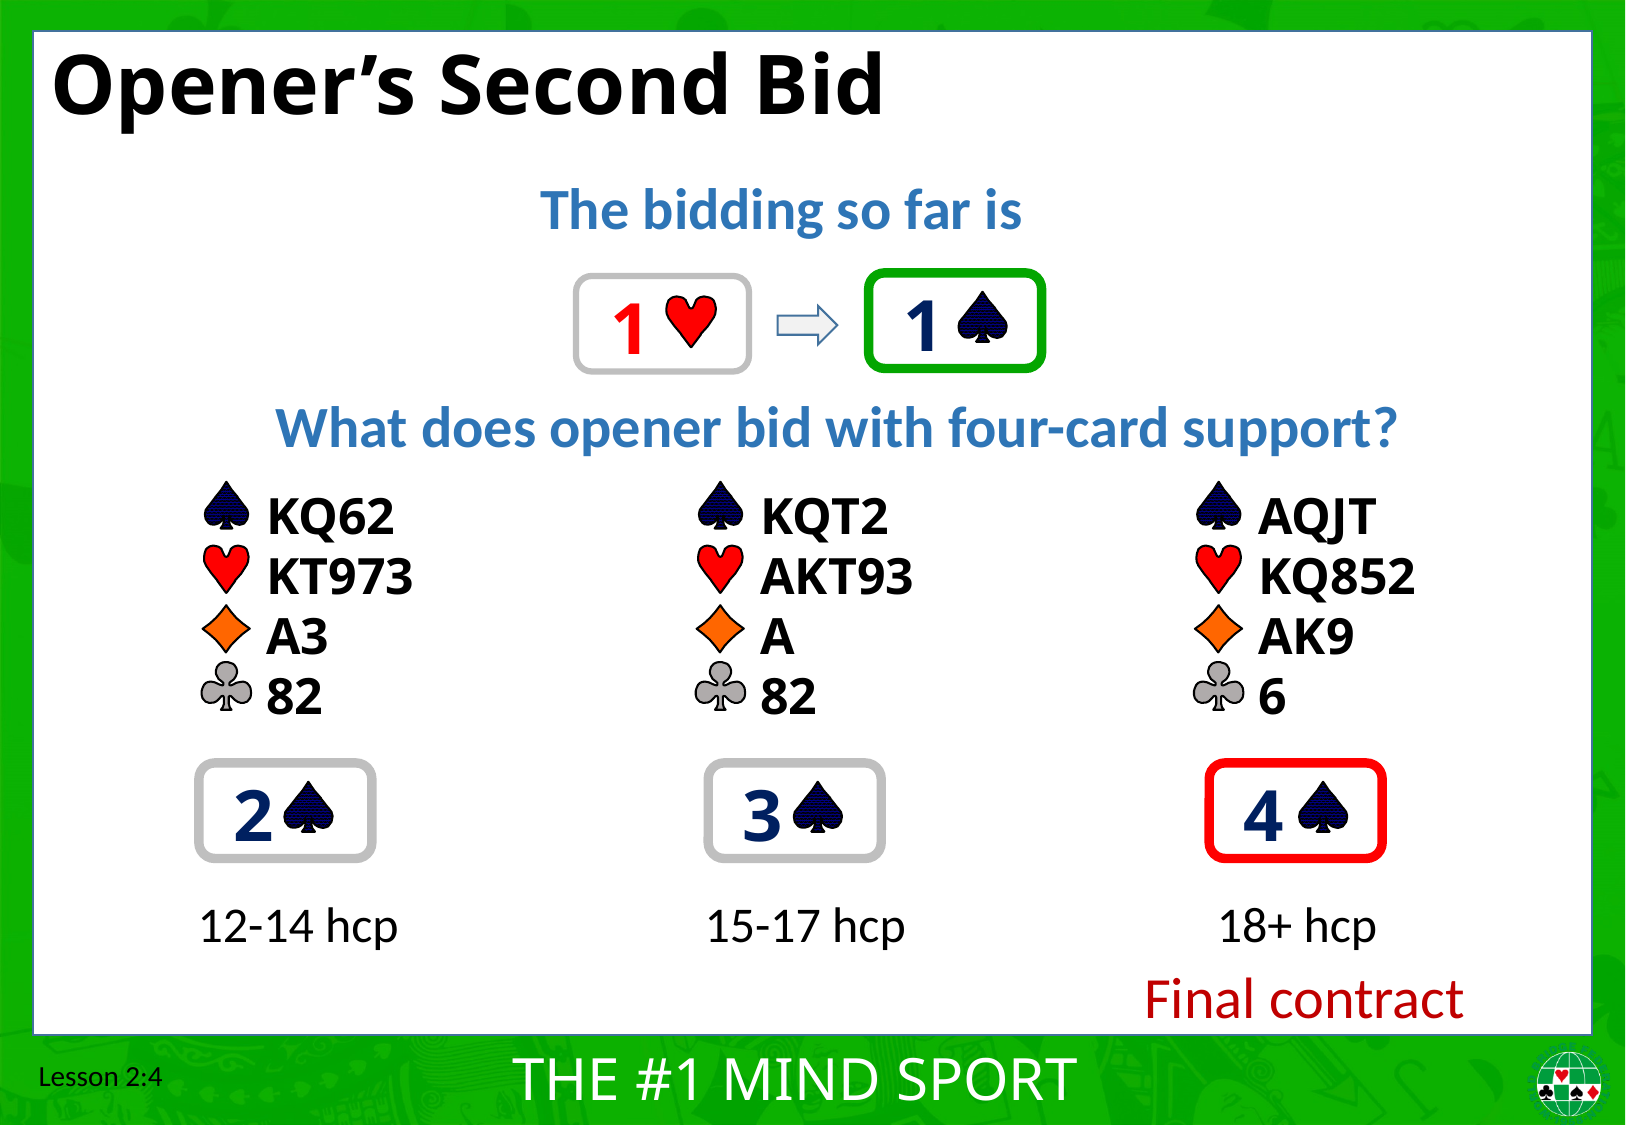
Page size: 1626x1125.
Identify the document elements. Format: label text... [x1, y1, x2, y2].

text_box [575, 275, 749, 372]
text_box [708, 762, 882, 859]
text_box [201, 476, 436, 735]
text_box 12-14 hcp [183, 885, 414, 960]
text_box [1193, 476, 1437, 735]
picture [0, 0, 1626, 1125]
text_box The bidding so far is [525, 163, 1038, 249]
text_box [868, 272, 1042, 369]
text_box 18+ hcp [1201, 885, 1393, 952]
text_box Final contract [1129, 952, 1480, 1038]
text_box What does opener bid with four-card support? [260, 382, 1414, 467]
title Opener’s Second Bid [35, 35, 1500, 141]
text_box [1209, 762, 1383, 859]
text_box [776, 303, 839, 347]
text_box 15-17 hcp [689, 885, 921, 960]
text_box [198, 762, 372, 859]
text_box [695, 476, 936, 735]
